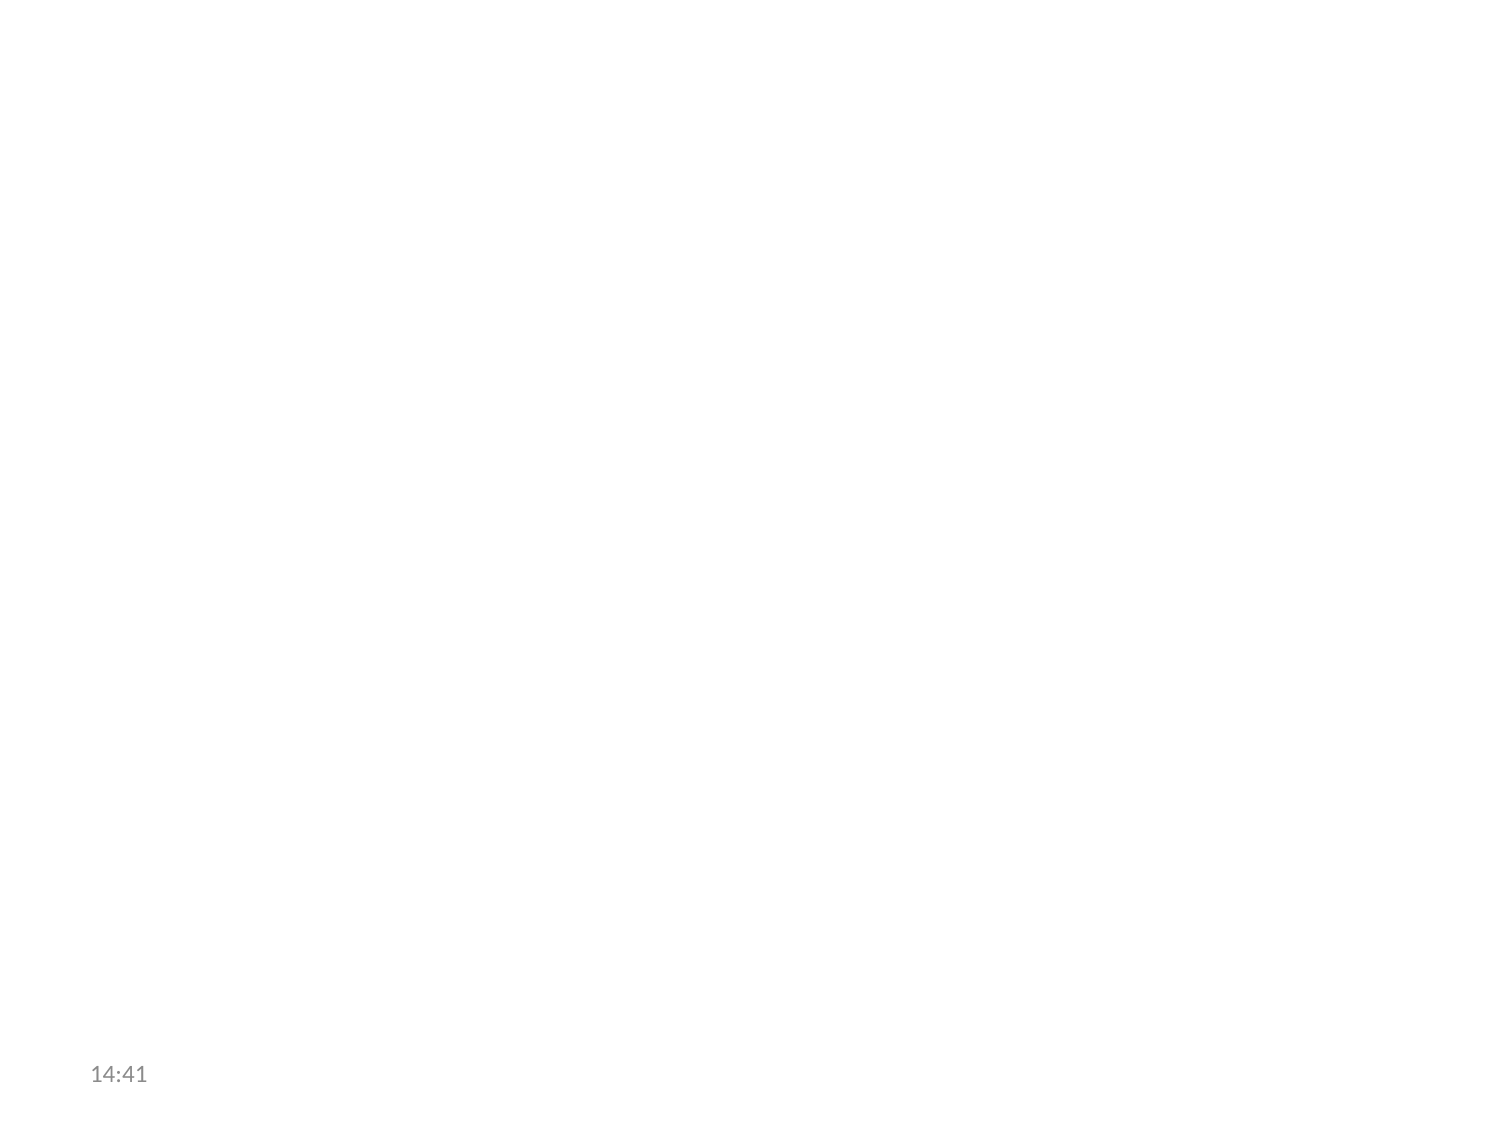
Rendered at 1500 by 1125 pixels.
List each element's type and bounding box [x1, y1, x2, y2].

slide_number [75, 1042, 425, 1103]
